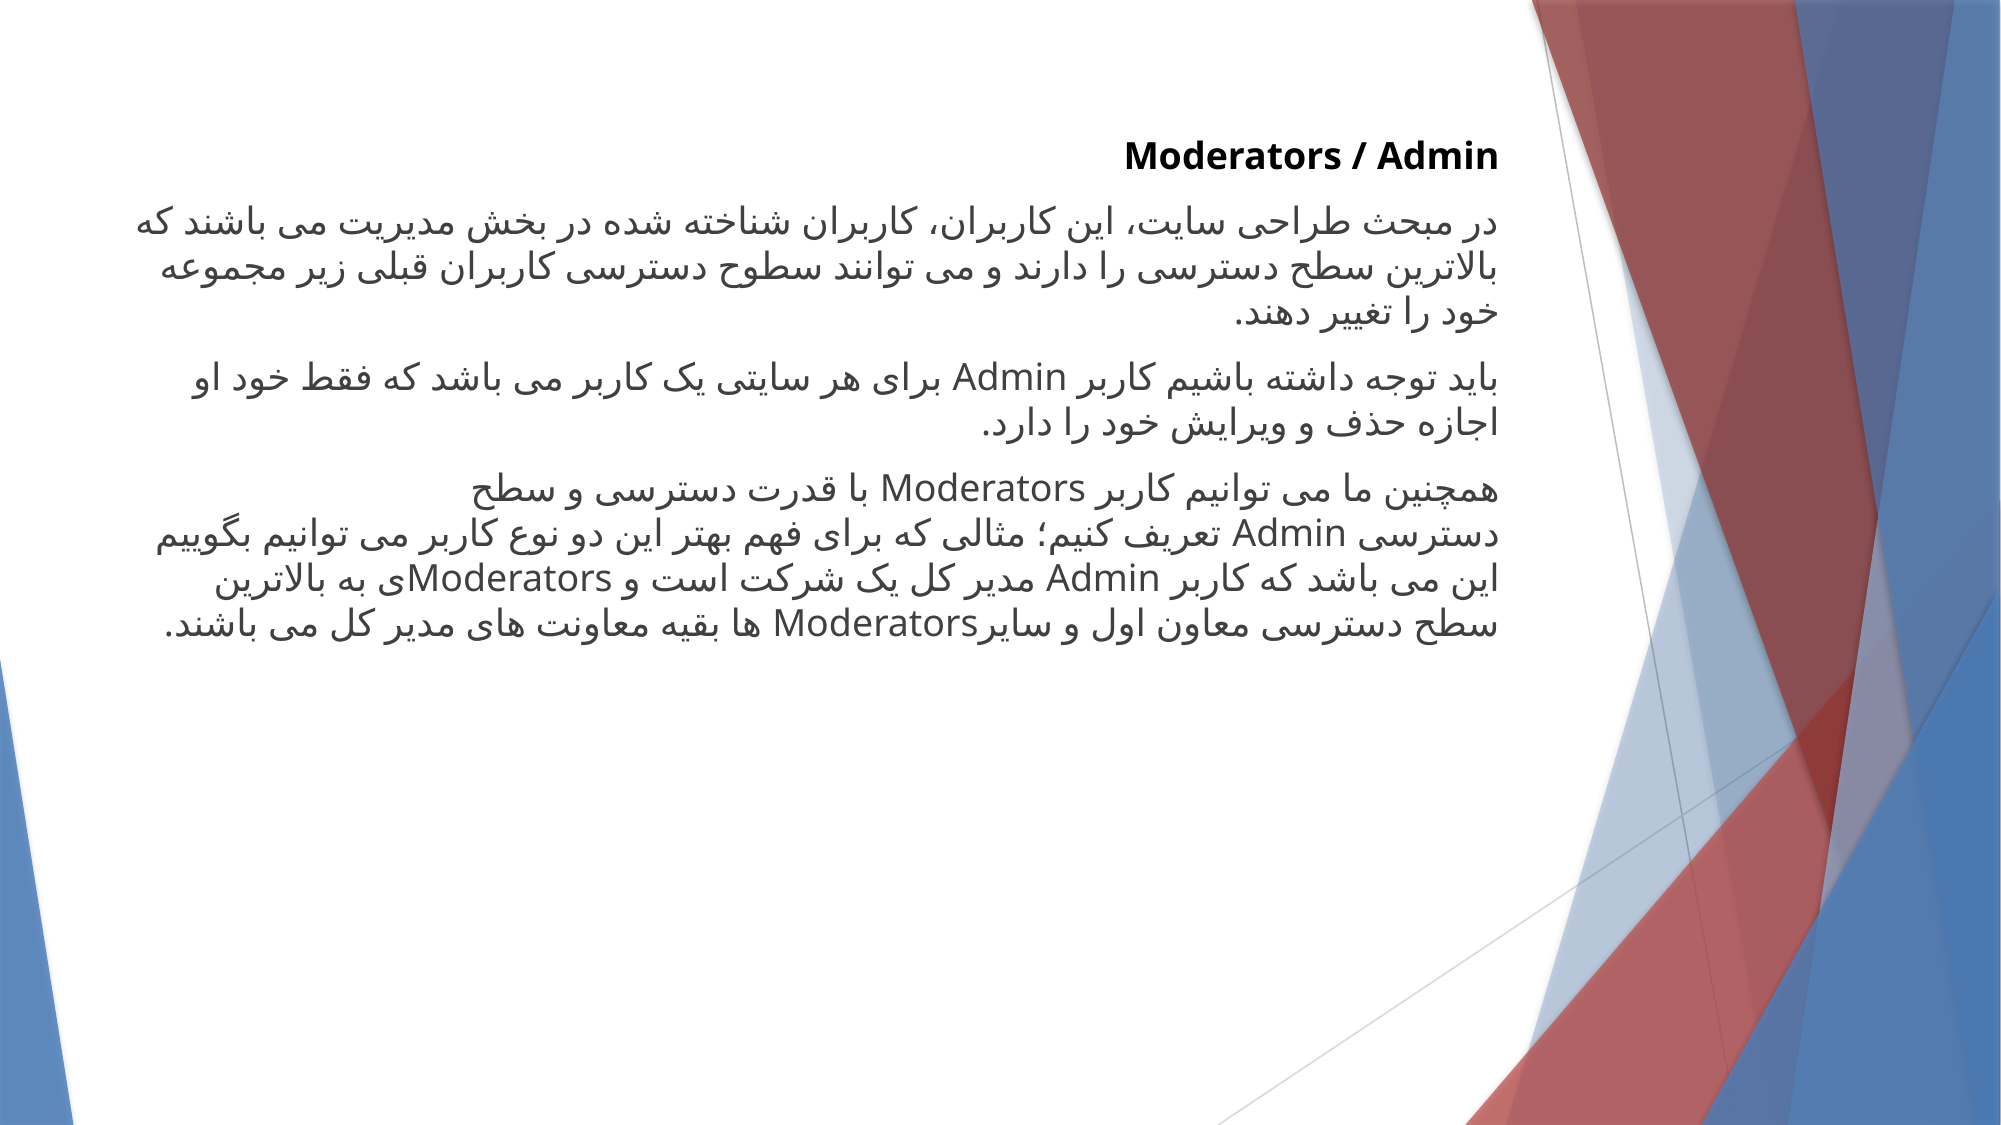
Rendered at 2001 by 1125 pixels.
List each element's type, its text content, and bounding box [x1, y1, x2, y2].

list Moderators / Admin در مبحث طراحی سایت، این کاربران، کاربران شناخته شده در بخش مدیریت می باشند که بالاترین سطح دسترسی را دارند و می توانند سطوح دسترسی کاربران قبلی زیر مجموعه خود را تغییر دهند. باید توجه داشته باشیم کاربر Admin برای هر سایتی یک کاربر می باشد که فقط خود او اجازه حذف و ویرایش خود را دارد. همچنین ما می توانیم کاربر Moderators با قدرت دسترسی و سطح دسترسی Admin تعریف کنیم؛ مثالی که برای فهم بهتر این دو نوع کاربر می توانیم بگوییم این می باشد که کاربر Admin مدیر کل یک شرکت است و Moderatorsی به بالاترین سطح دسترسی معاون اول و سایرModerators ها بقیه معاونت های مدیر کل می باشند. [104, 124, 1515, 761]
